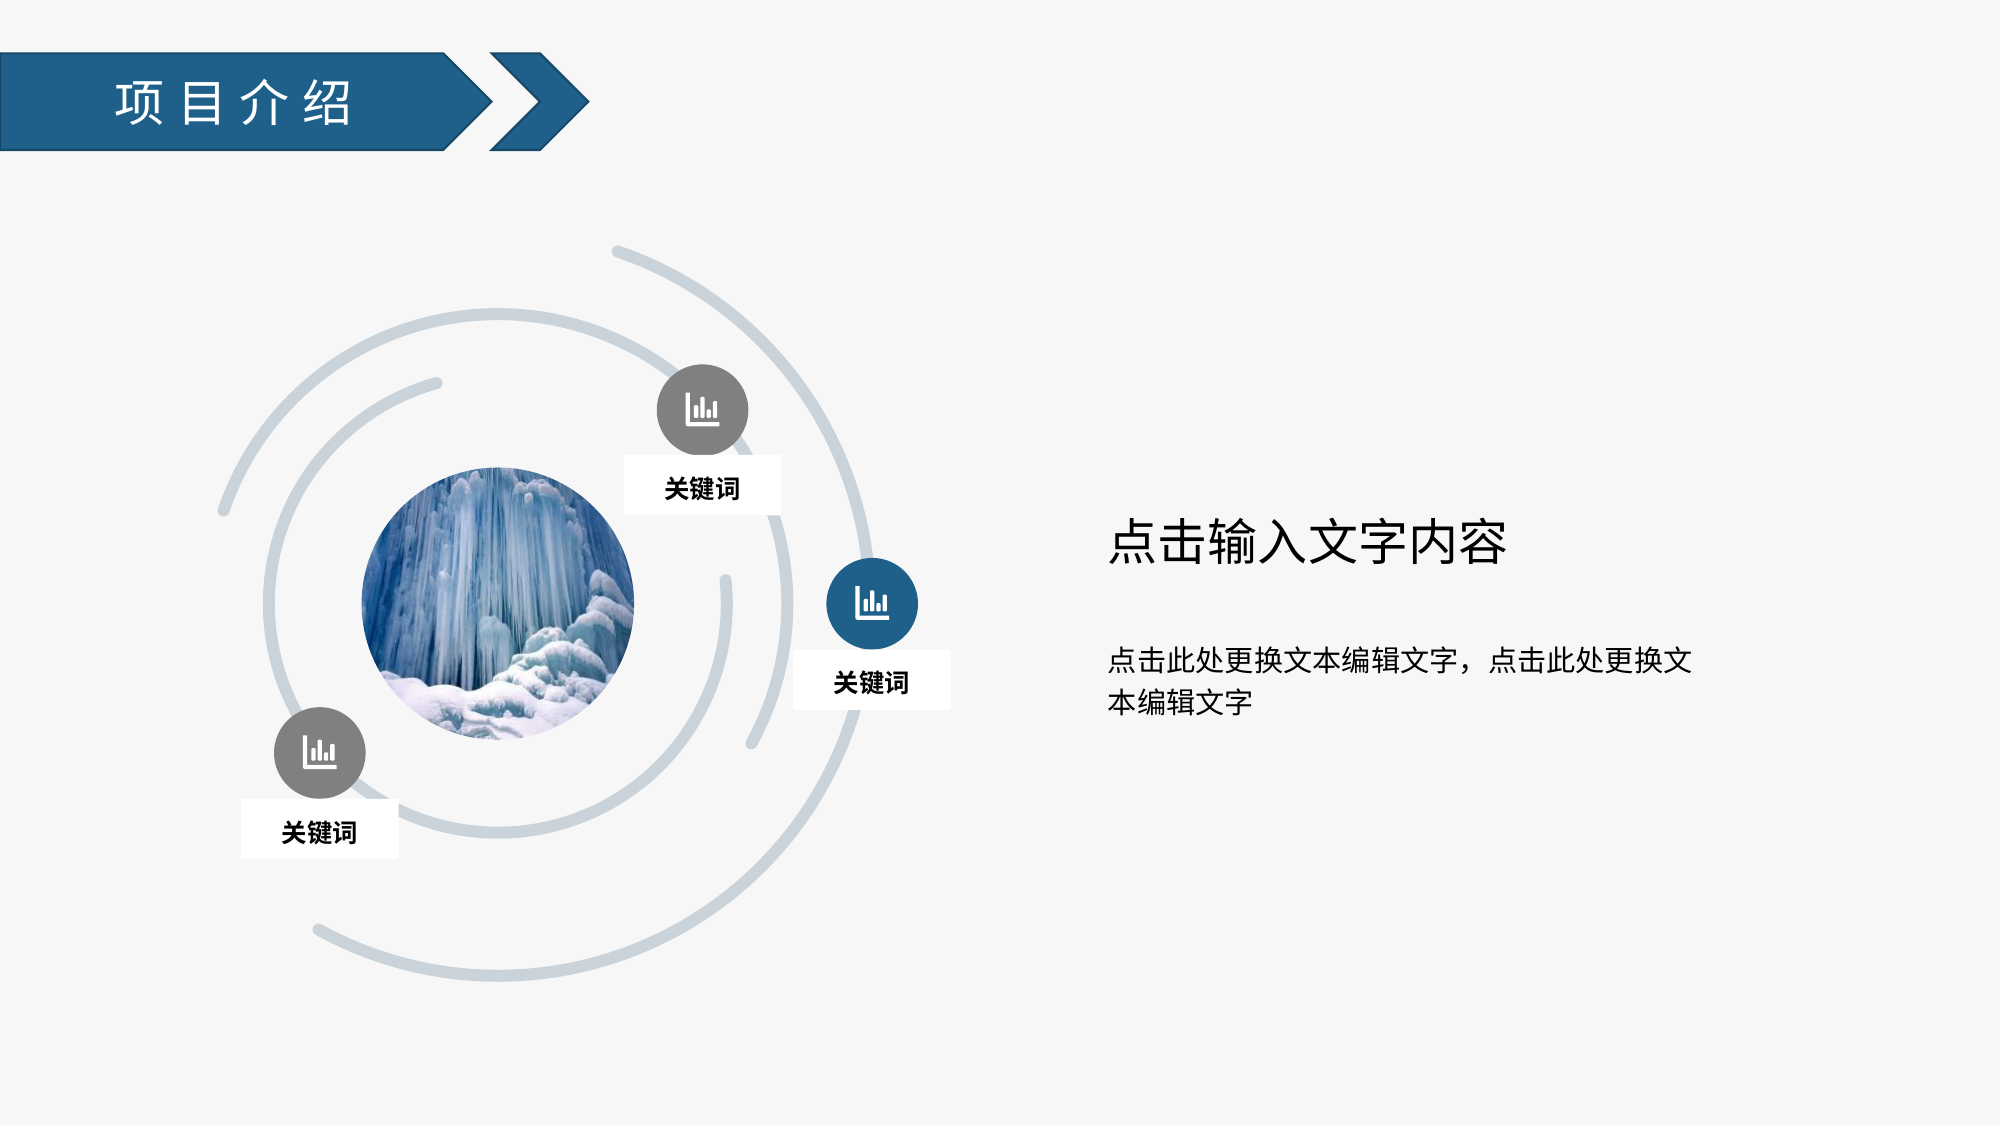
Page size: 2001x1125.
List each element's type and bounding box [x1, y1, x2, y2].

text_box [125, 231, 1788, 976]
text_box [0, 53, 589, 150]
